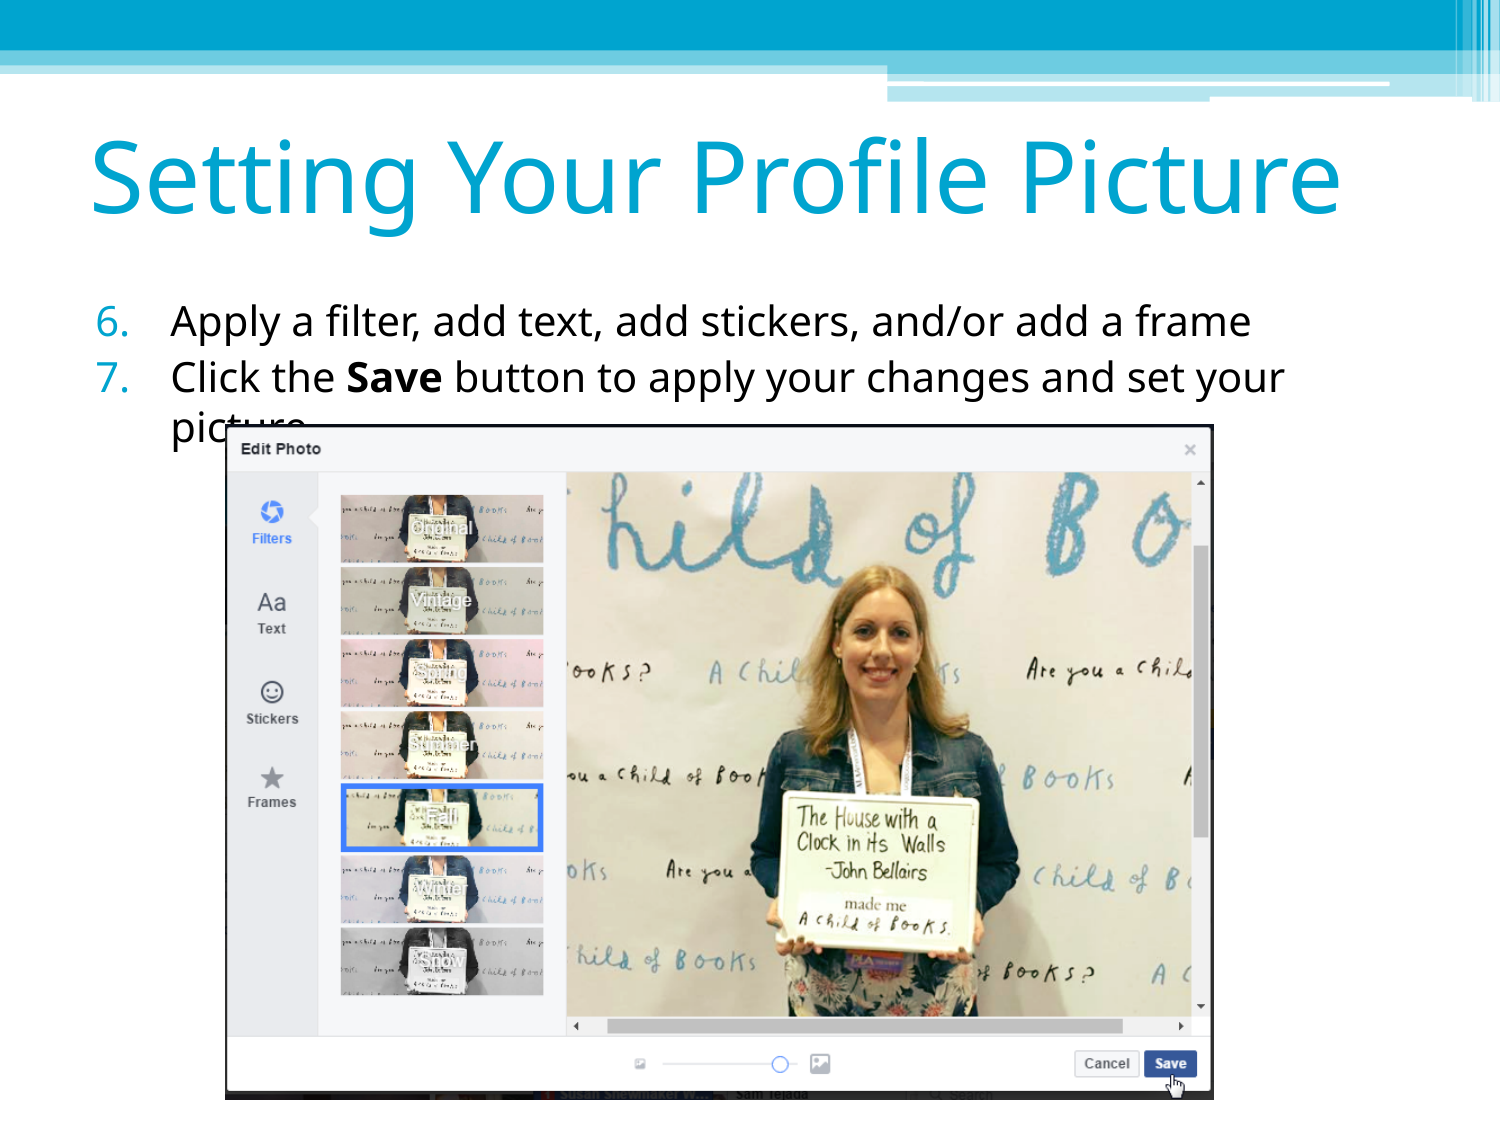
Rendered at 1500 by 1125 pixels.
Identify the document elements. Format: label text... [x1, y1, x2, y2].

list Apply a filter, add text, add stickers, and/or add a frame Click the Save button to apply your changes and set your picture. [80, 286, 1425, 475]
title Setting Your Profile Picture [75, 85, 1425, 261]
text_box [224, 424, 1214, 1100]
